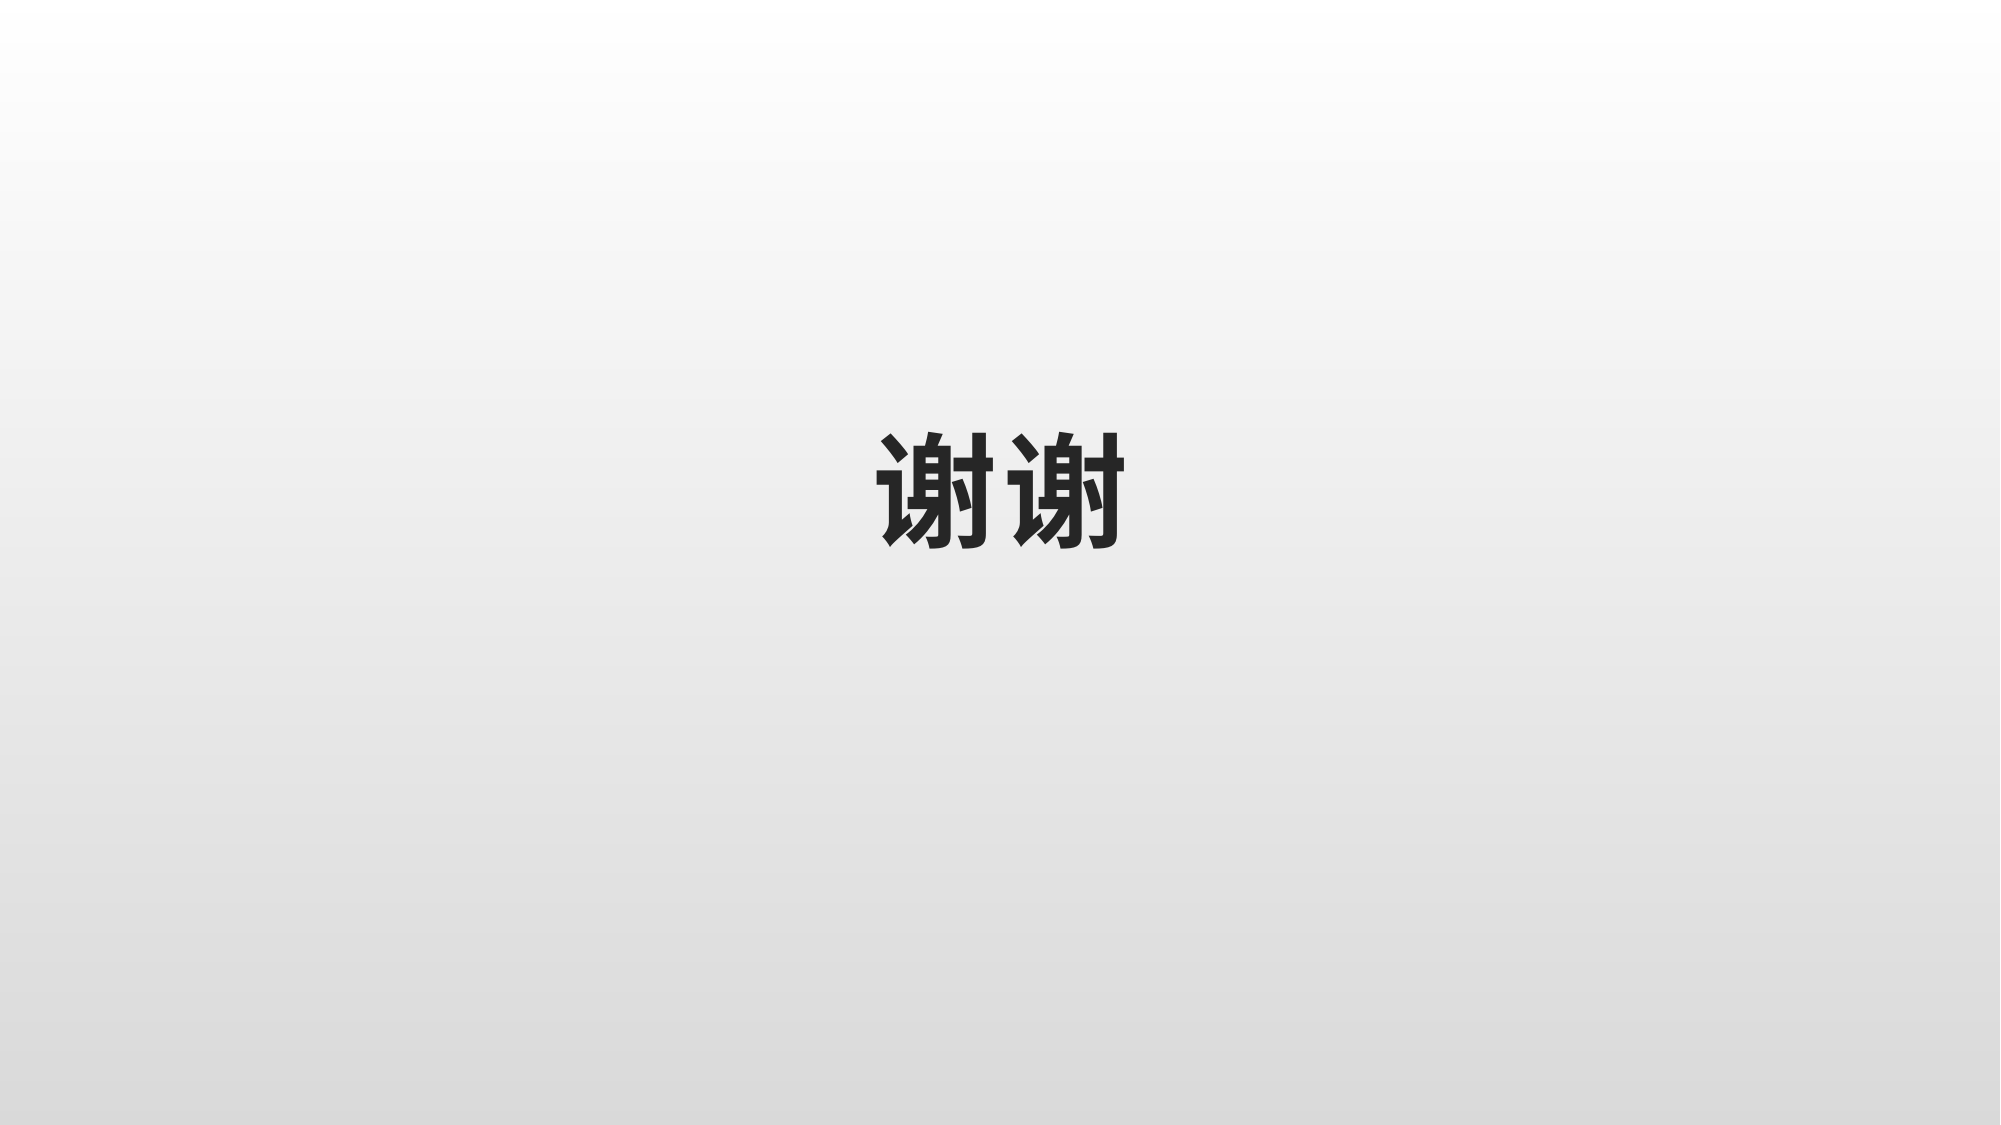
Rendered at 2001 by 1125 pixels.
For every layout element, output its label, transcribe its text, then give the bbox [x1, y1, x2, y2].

title 谢谢 [196, 149, 1805, 572]
